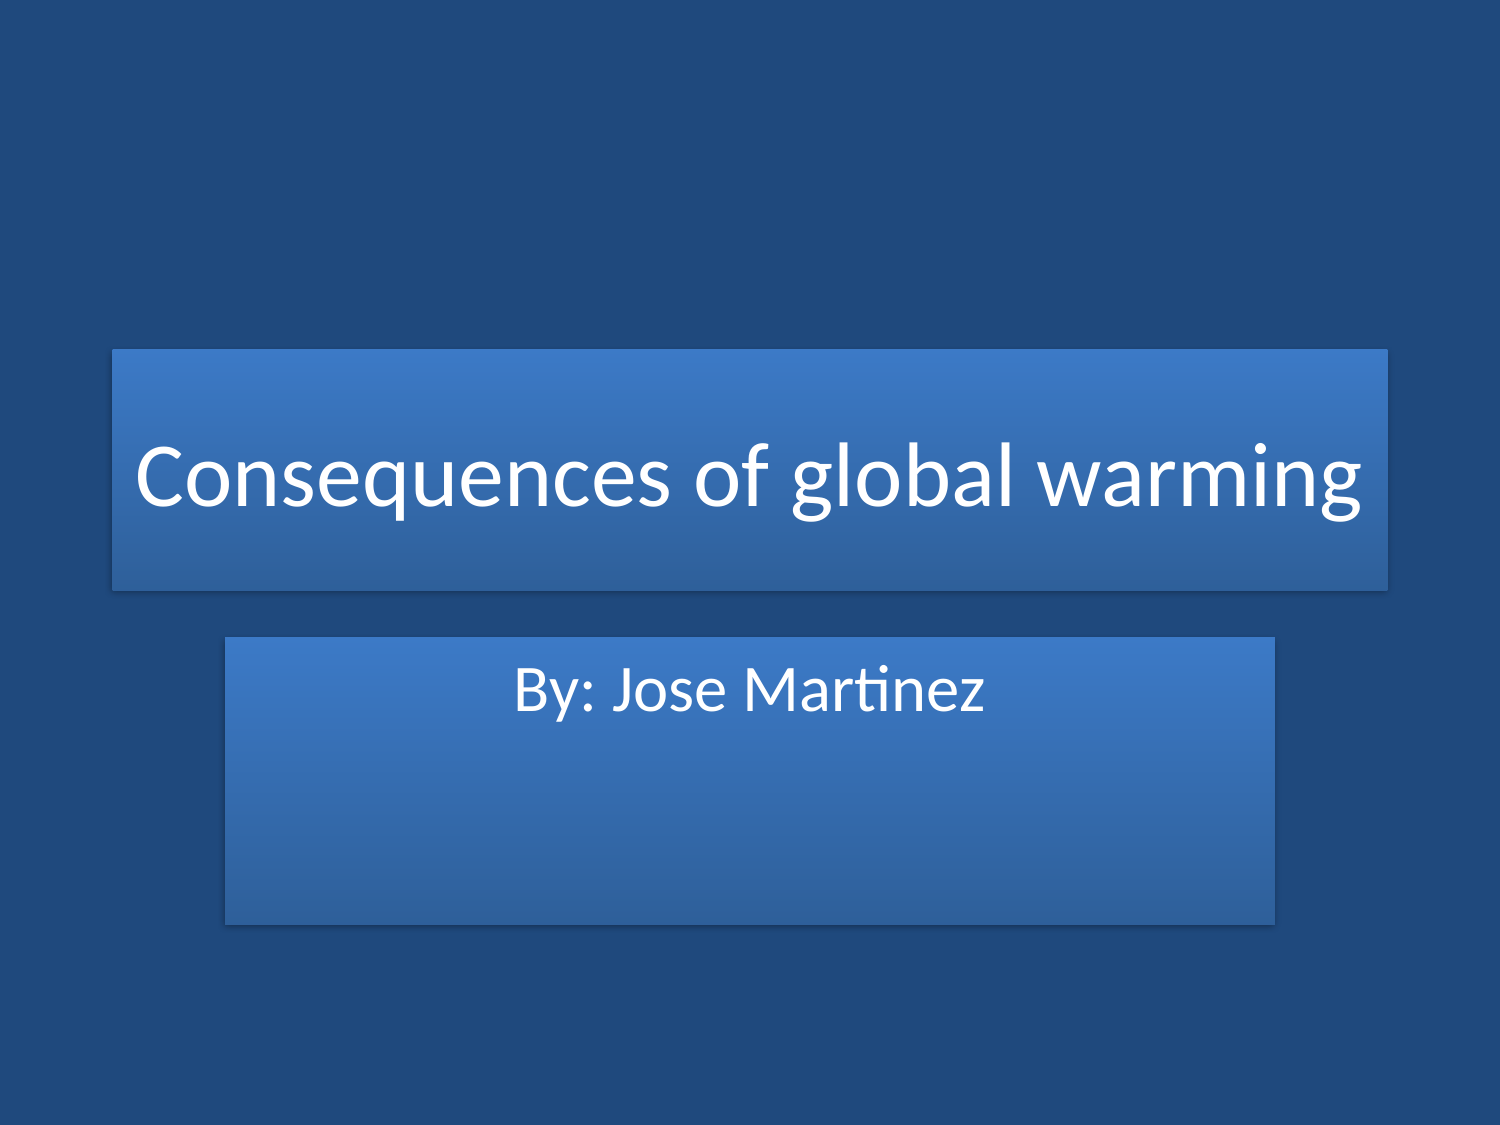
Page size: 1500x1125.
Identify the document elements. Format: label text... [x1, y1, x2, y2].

subtitle By: Jose Martinez [225, 637, 1275, 925]
title Consequences of global warming [112, 349, 1388, 591]
